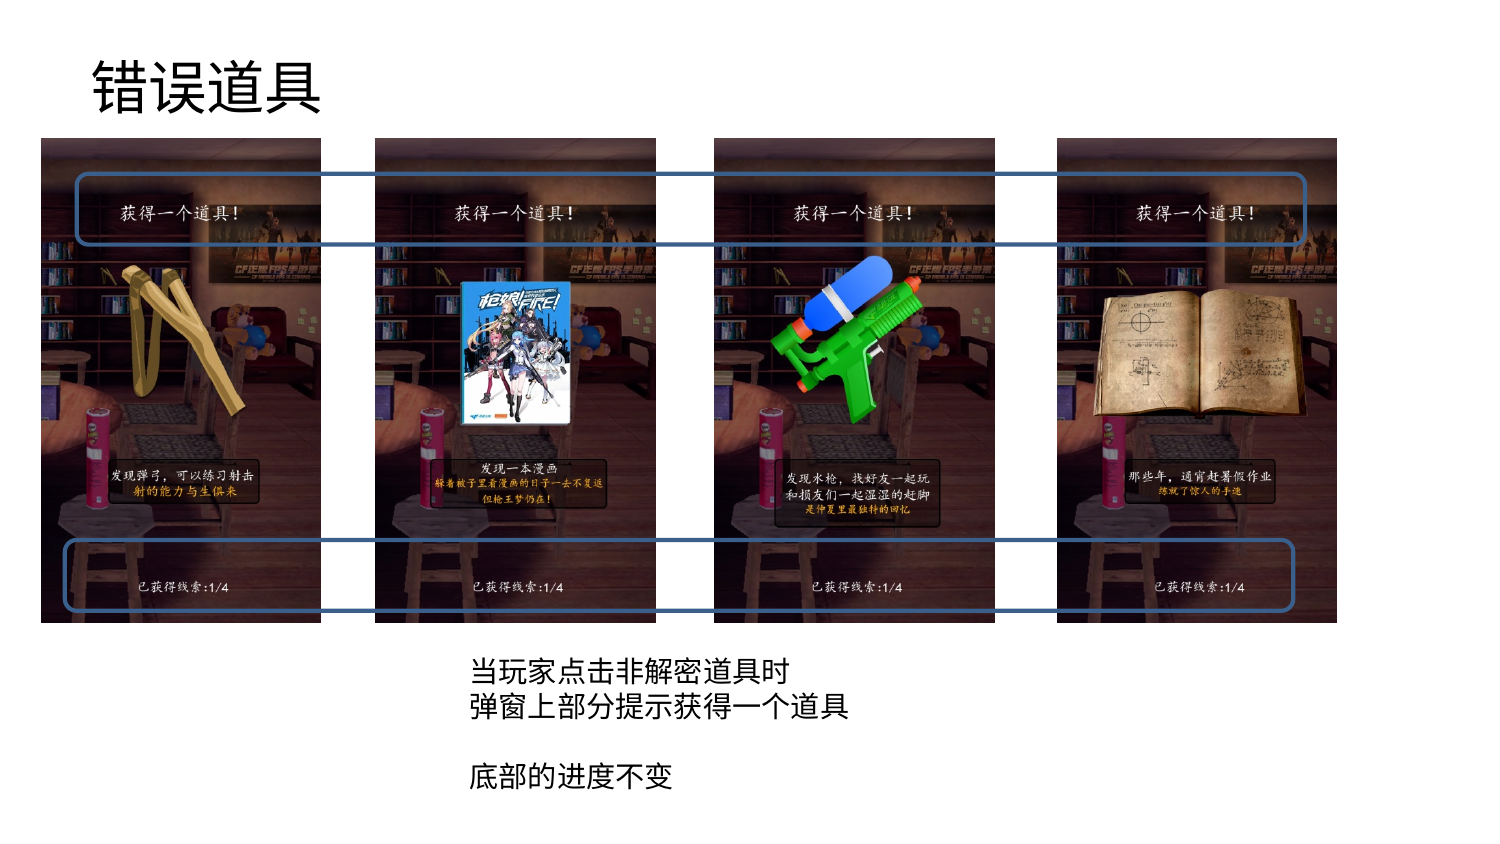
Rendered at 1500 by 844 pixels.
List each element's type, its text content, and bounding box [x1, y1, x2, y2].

text_box [327, 171, 370, 247]
picture [375, 138, 656, 623]
text_box [327, 537, 370, 613]
text_box [1000, 171, 1051, 247]
picture [714, 138, 995, 623]
text_box [661, 537, 709, 613]
text_box [661, 171, 709, 247]
picture [40, 138, 322, 623]
text_box [1000, 537, 1051, 613]
picture [1056, 138, 1337, 623]
text_box 当玩家点击非解密道具时 弹窗上部分提示获得一个道具 底部的进度不变 [454, 646, 880, 801]
title 错误道具 [75, 33, 443, 139]
